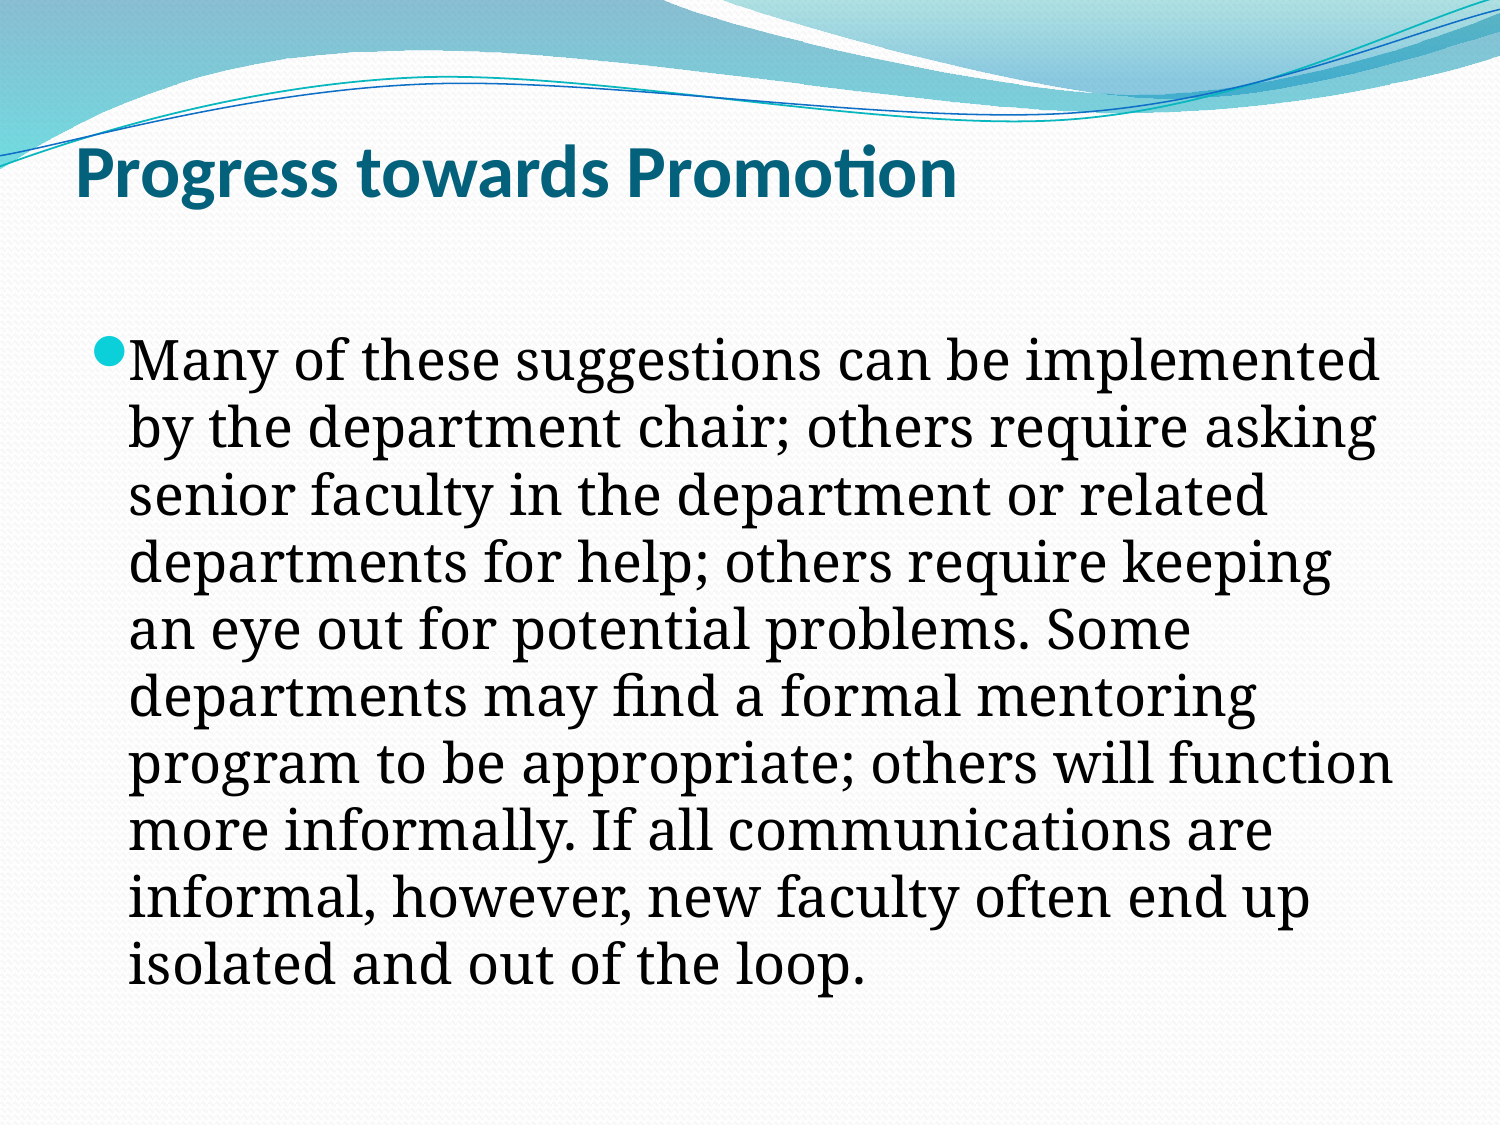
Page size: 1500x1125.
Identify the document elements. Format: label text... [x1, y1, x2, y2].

title Progress towards Promotion [75, 115, 1425, 303]
list Many of these suggestions can be implemented by the department chair; others require asking senior faculty in the department or related departments for help; others require keeping an eye out for potential problems. Some departments may find a formal mentoring program to be appropriate; others will function more informally. If all communications are informal, however, new faculty often end up isolated and out of the loop. [75, 317, 1425, 1038]
